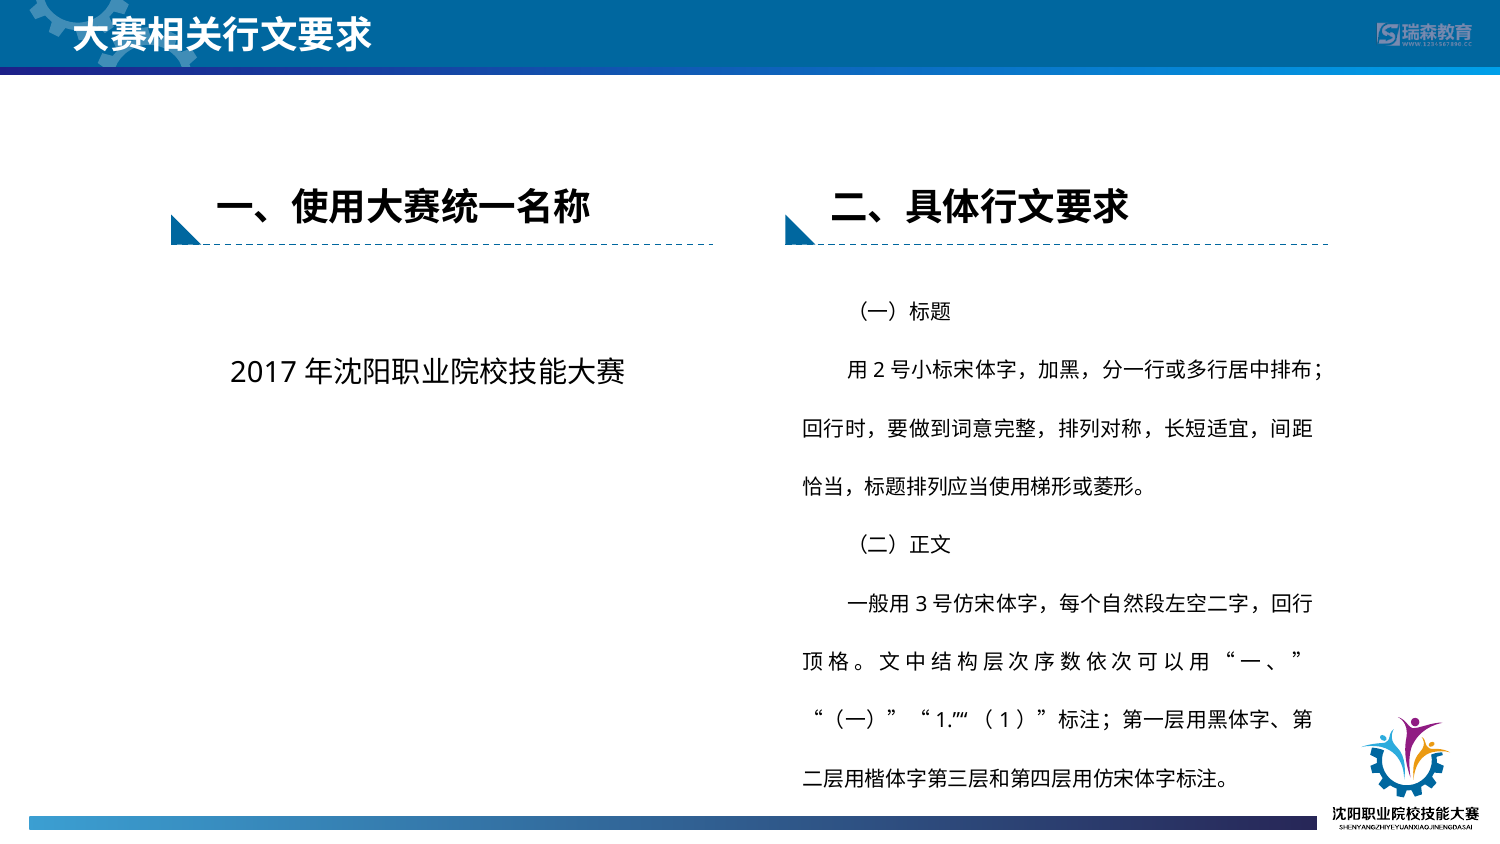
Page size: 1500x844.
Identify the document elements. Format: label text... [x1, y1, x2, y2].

text_box （一）标题 用2号小标宋体字，加黑，分一行或多行居中排布；回行时，要做到词意完整，排列对称，长短适宜，间距恰当，标题排列应当使用梯形或菱形。 （二）正文 一般用3号仿宋体字，每个自然段左空二字，回行顶格。文中结构层次序数依次可以用“一、”“（一）”“1.”“（1）”标注；第一层用黑体字、第二层用楷体字第三层和第四层用仿宋体字标注。 [787, 257, 1328, 844]
text_box 一、使用大赛统一名称 [201, 175, 607, 236]
text_box 2017年沈阳职业院校技能大赛 [171, 322, 711, 396]
text_box 大赛相关行文要求 [57, 3, 388, 64]
text_box 二、具体行文要求 [815, 175, 1146, 236]
text_box [169, 212, 203, 247]
text_box [783, 212, 817, 247]
